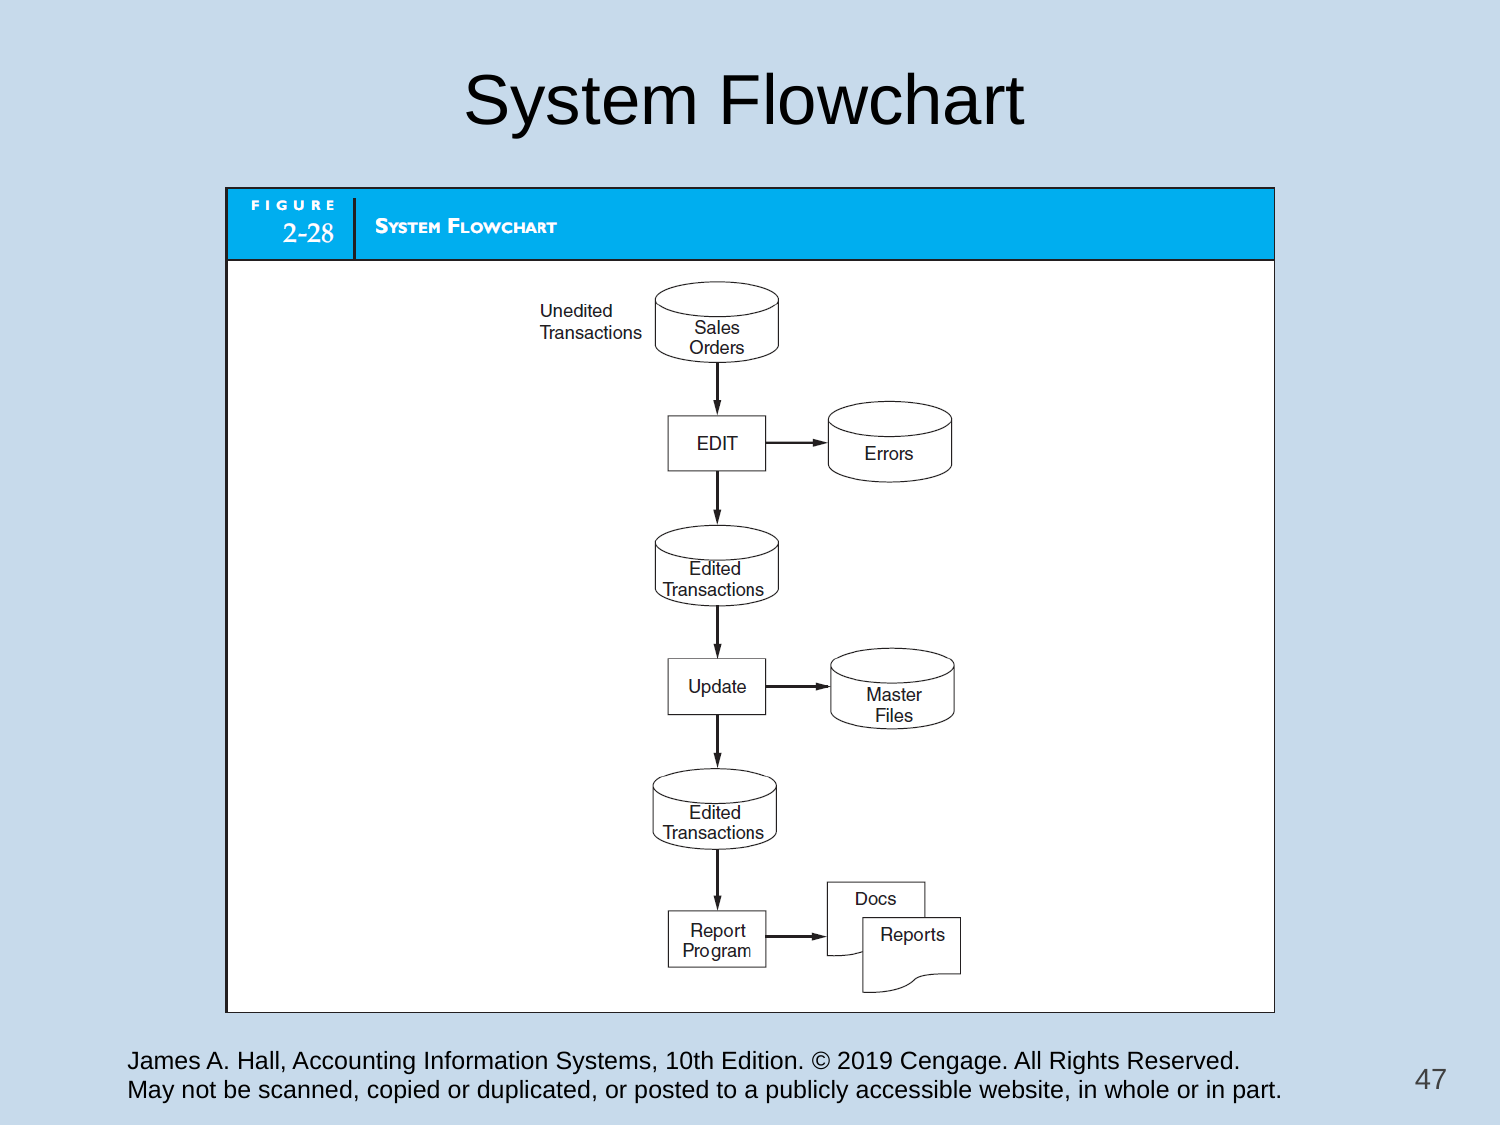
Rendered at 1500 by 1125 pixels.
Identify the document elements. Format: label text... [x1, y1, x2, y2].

slide_number 47 [1400, 1052, 1488, 1113]
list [224, 187, 1275, 1013]
title System Flowchart [69, 62, 1420, 188]
